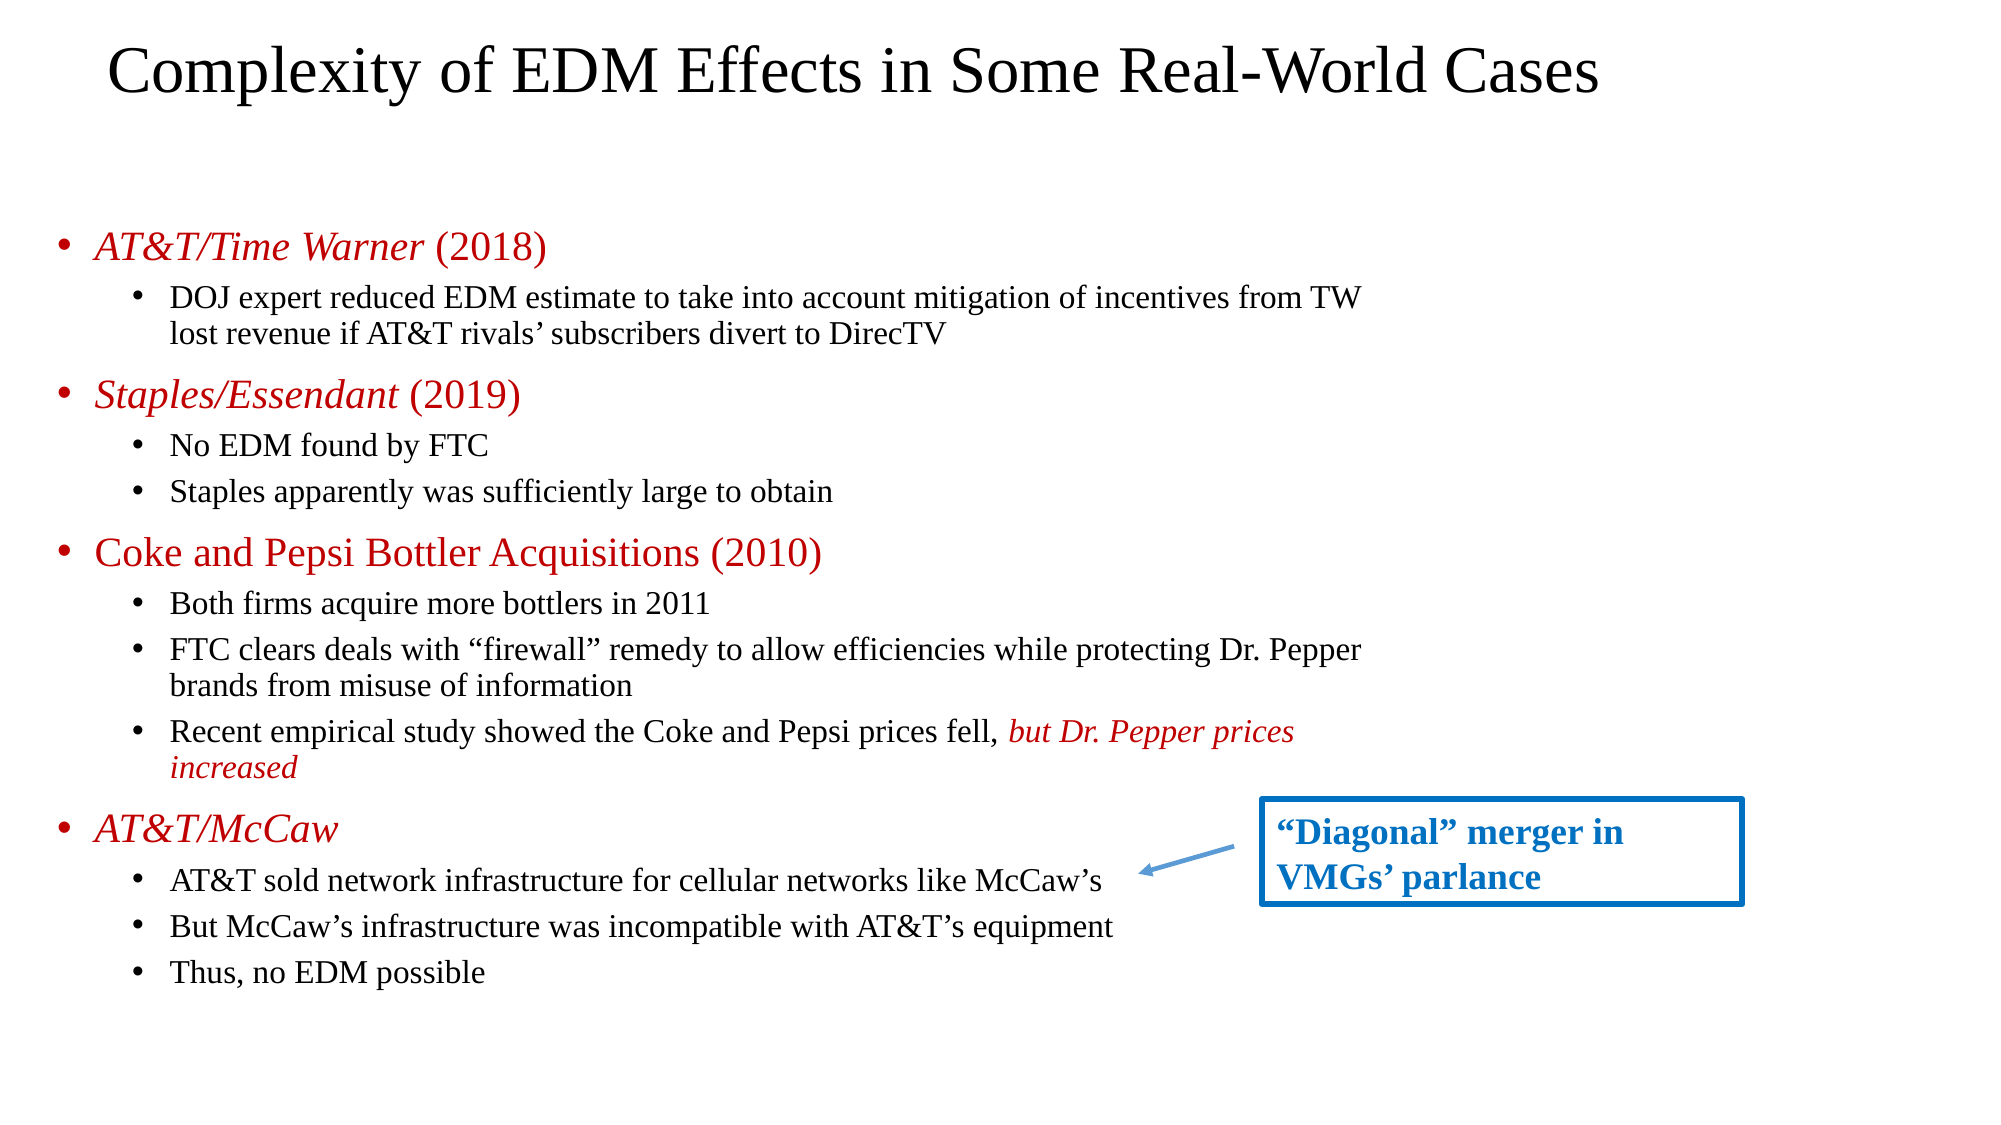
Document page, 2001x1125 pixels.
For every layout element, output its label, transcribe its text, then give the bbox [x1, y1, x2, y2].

text_box “Diagonal” merger in VMGs’ parlance [1261, 799, 1743, 905]
list AT&T/Time Warner (2018) DOJ expert reduced EDM estimate to take into account mitigation of incentives from TW lost revenue if AT&T rivals’ subscribers divert to DirecTV Staples/Essendant (2019) No EDM found by FTC Staples apparently was sufficiently large to obtain Coke and Pepsi Bottler Acquisitions (2010) Both firms acquire more bottlers in 2011 FTC clears deals with “firewall” remedy to allow efficiencies while protecting Dr. Pepper brands from misuse of information Recent empirical study showed the Coke and Pepsi prices fell, but Dr. Pepper prices increased AT&T/McCaw AT&T sold network infrastructure for cellular networks like McCaw’s But McCaw’s infrastructure was incompatible with AT&T’s equipment Thus, no EDM possible [42, 216, 1411, 1125]
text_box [1138, 846, 1235, 874]
title Complexity of EDM Effects in Some Real-World Cases [92, 0, 1818, 180]
